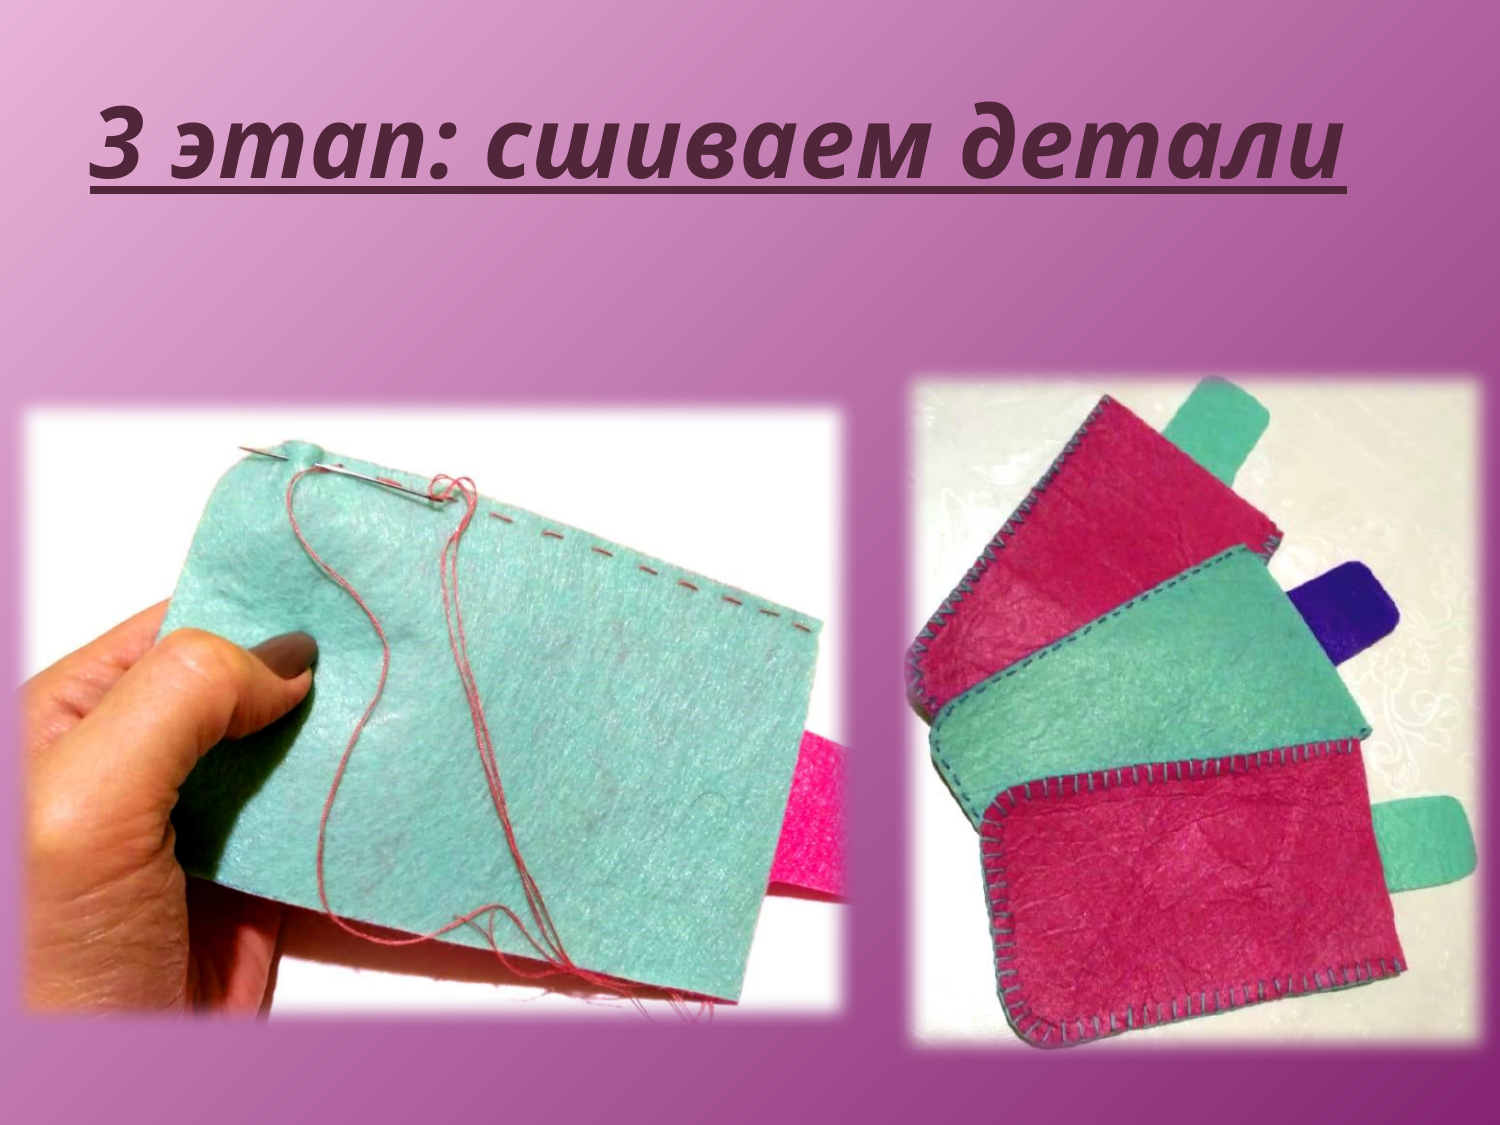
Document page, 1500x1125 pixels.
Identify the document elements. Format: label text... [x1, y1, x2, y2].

picture [7, 391, 859, 1031]
picture [893, 361, 1497, 1061]
title 3 этап: сшиваем детали [75, 45, 1425, 233]
